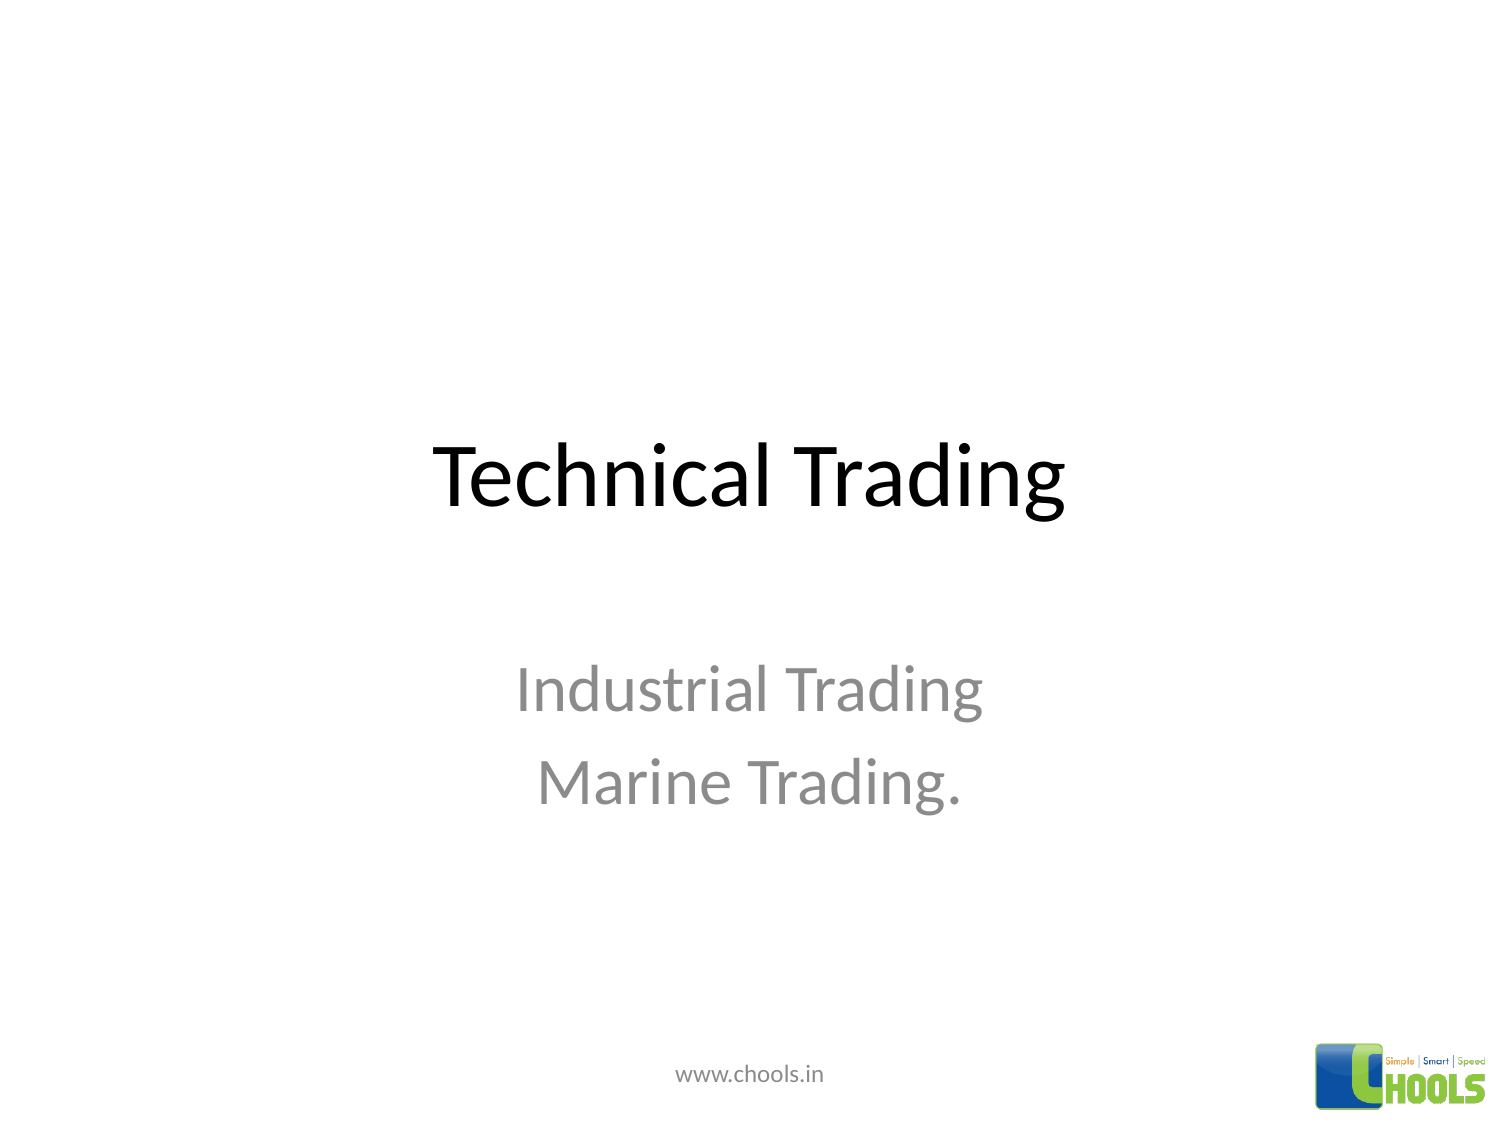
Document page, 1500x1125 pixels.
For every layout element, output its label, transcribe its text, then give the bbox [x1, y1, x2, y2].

picture [1299, 1032, 1500, 1125]
footer www.chools.in [512, 1042, 988, 1103]
title Technical Trading [112, 349, 1388, 591]
subtitle Industrial Trading Marine Trading. [225, 637, 1275, 925]
